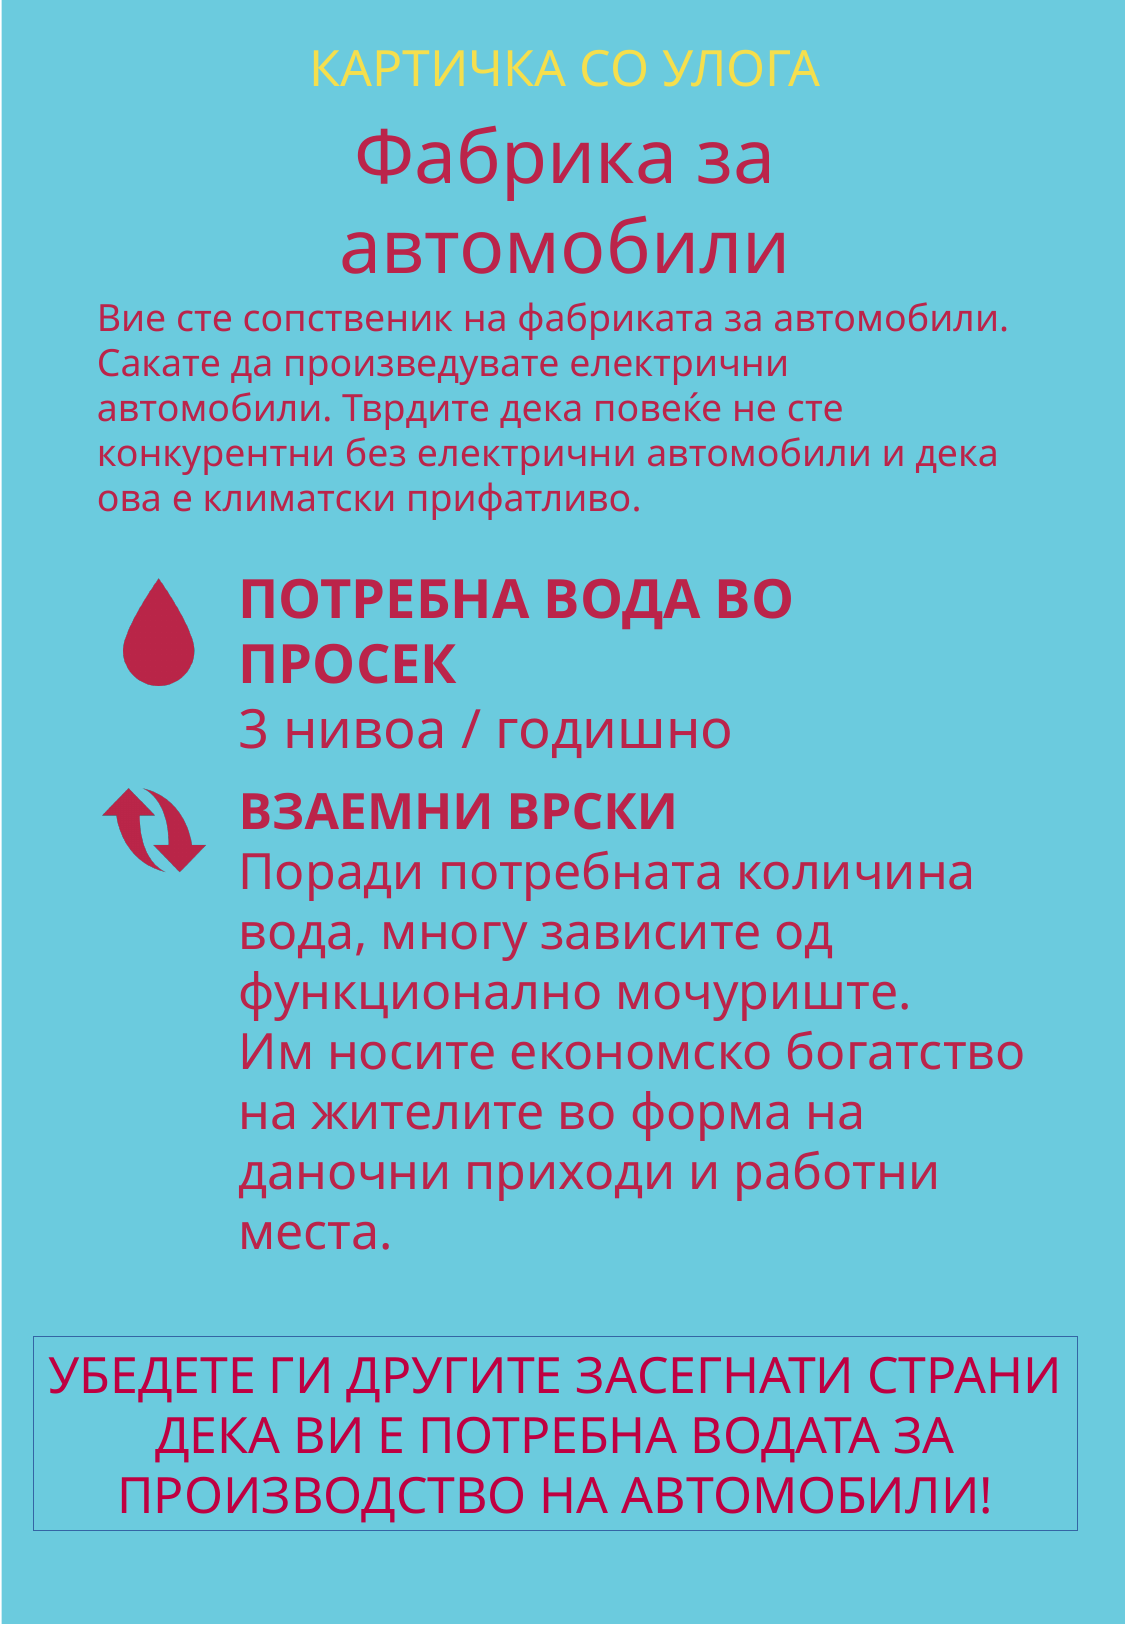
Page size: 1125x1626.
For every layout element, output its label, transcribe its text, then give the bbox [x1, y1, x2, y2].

text_box УБЕДЕТЕ ГИ ДРУГИТЕ ЗАСЕГНАТИ СТРАНИ ДЕКА ВИ Е ПОТРЕБНА ВОДАТА ЗА ПРОИЗВОДСТВО НА АВТОМОБИЛИ! [33, 1336, 1078, 1531]
text_box КАРТИЧКА СО УЛОГА [158, 29, 972, 104]
picture [90, 564, 227, 700]
picture [81, 772, 227, 888]
text_box [1, 0, 1125, 1624]
text_box Вие сте сопственик на фабриката за автомобили. Сакате да произведувате електрични автомобили. Тврдите дека повеќе не сте конкурентни без електрични автомобили и дека ова е климатски прифатливо. ПОТРЕБНА ВОДА ВО ПРОСЕК 3 нивоа / годишно ВЗАЕМНИ ВРСКИ Поради потребната количина вода, многу зависите од функционално мочуриште. Им носите економско богатство на жителите во форма на даночни приходи и работни места. [82, 286, 1043, 1267]
text_box Фабрика за автомобили [158, 104, 972, 286]
